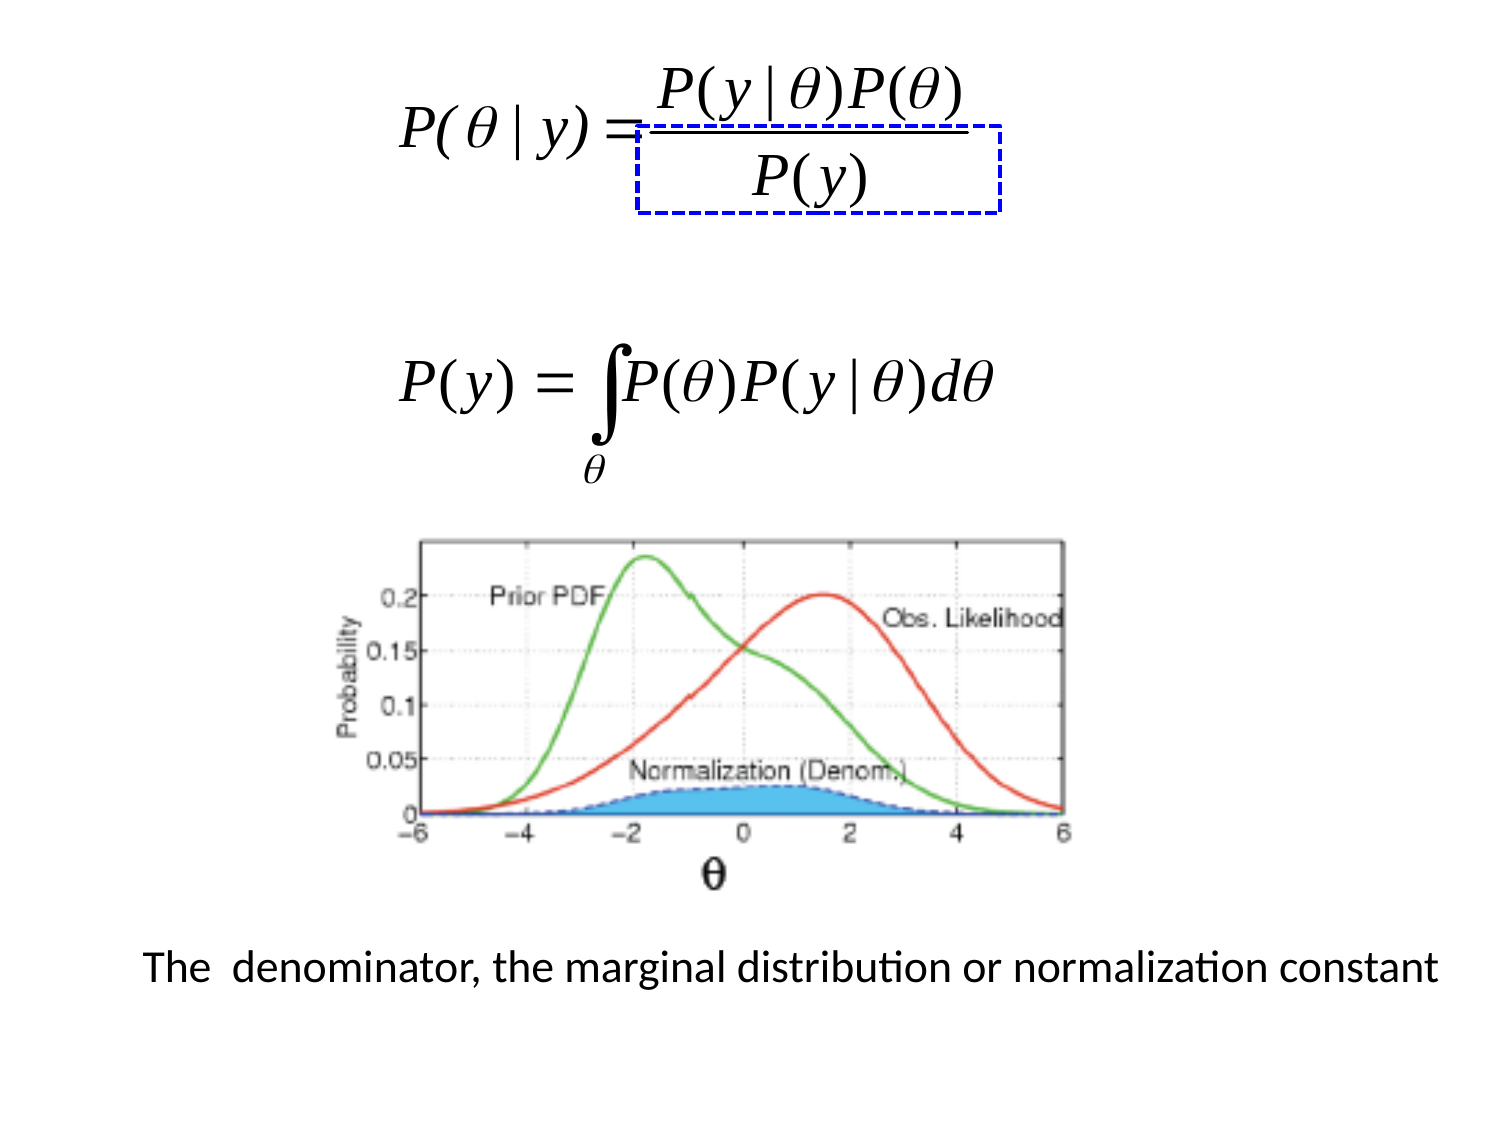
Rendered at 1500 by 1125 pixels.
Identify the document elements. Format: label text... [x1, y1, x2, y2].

text_box The denominator, the marginal distribution or normalization constant [127, 929, 1456, 999]
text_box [385, 48, 1009, 501]
picture [238, 512, 1213, 938]
